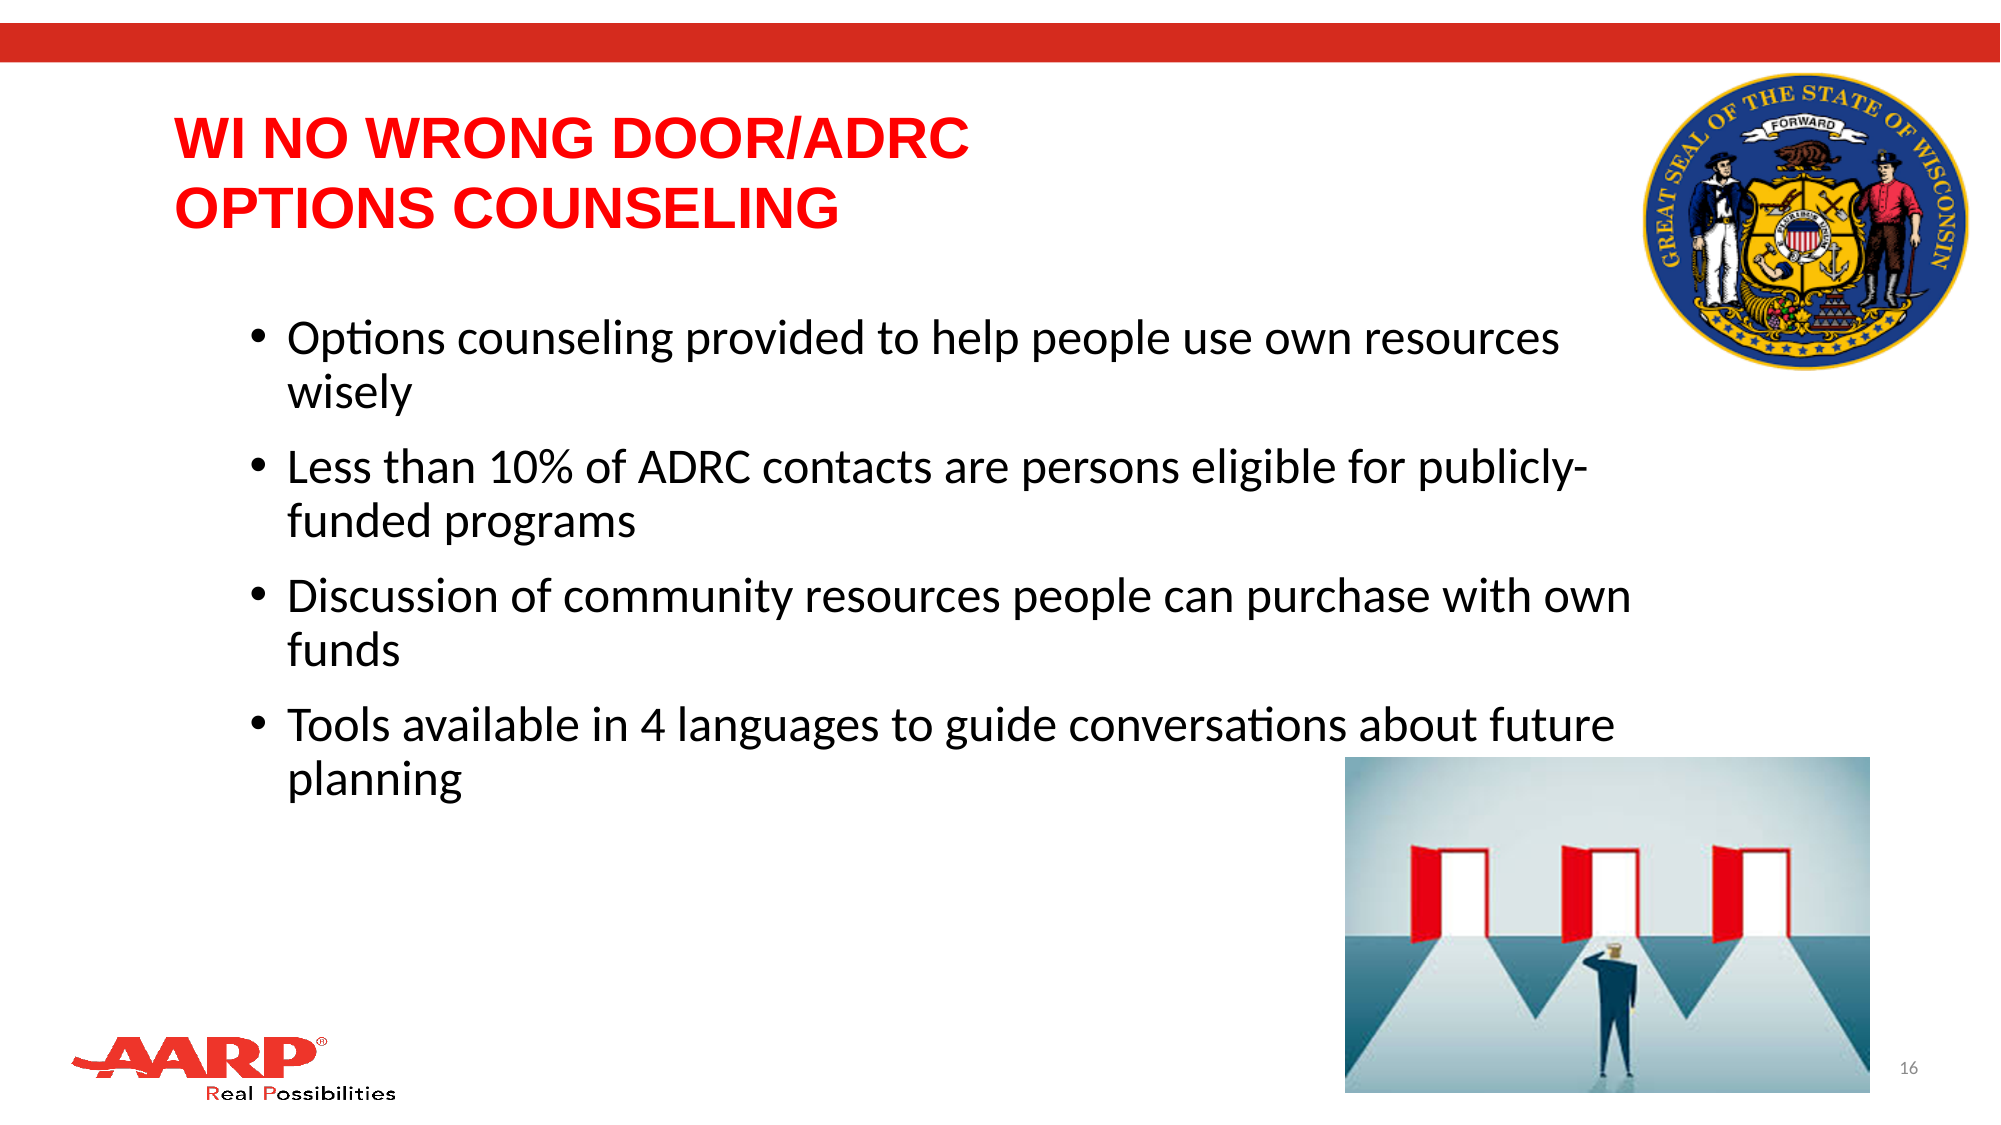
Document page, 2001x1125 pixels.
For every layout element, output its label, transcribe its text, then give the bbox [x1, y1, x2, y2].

list Options counseling provided to help people use own resources wisely Less than 10% of ADRC contacts are persons eligible for publicly- funded programs Discussion of community resources people can purchase with own funds Tools available in 4 languages to guide conversations about future planning [234, 224, 1705, 924]
picture [1344, 756, 1870, 1093]
picture [71, 1037, 321, 1100]
text_box [321, 819, 1660, 1122]
text_box WI NO WRONG DOOR/ADRC OPTIONS COUNSELING [160, 117, 1642, 224]
picture [1642, 72, 1970, 371]
